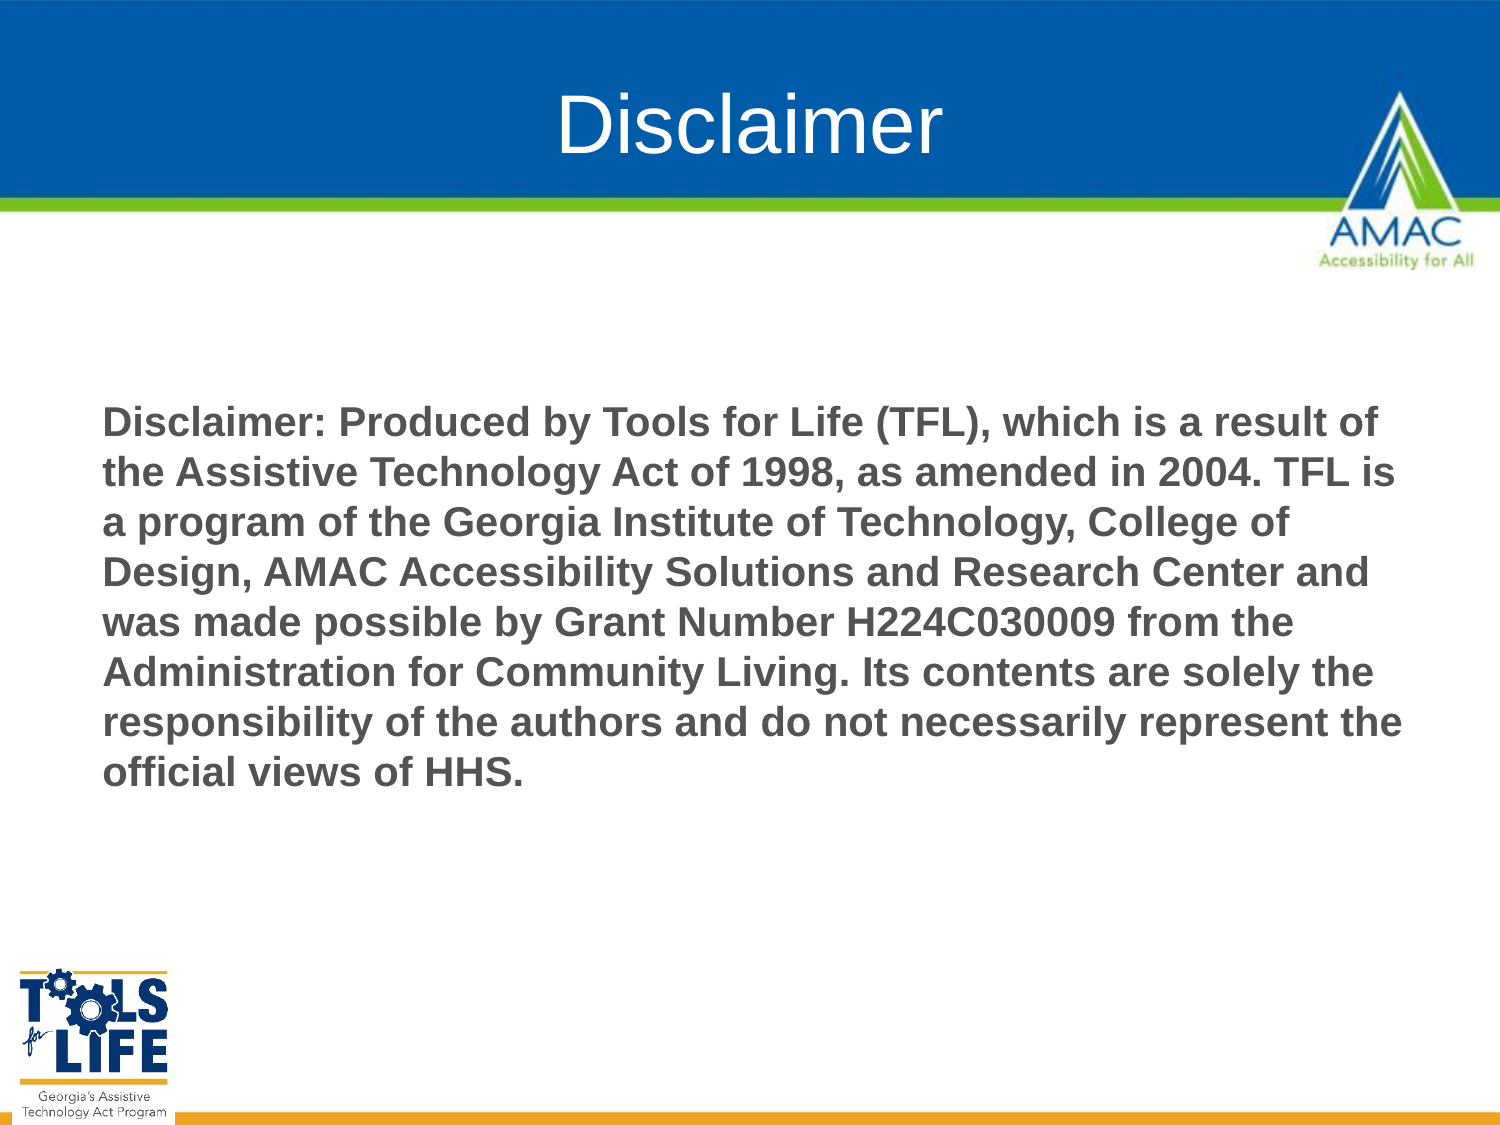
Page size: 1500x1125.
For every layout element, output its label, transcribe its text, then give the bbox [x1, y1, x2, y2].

picture [12, 962, 175, 1125]
picture [0, 0, 1500, 270]
title Disclaimer [75, 45, 1425, 196]
list Disclaimer: Produced by Tools for Life (TFL), which is a result of the Assistive Technology Act of 1998, as amended in 2004. TFL is a program of the Georgia Institute of Technology, College of Design, AMAC Accessibility Solutions and Research Center and was made possible by Grant Number H224C030009 from the Administration for Community Living. Its contents are solely the responsibility of the authors and do not necessarily represent the official views of HHS. [87, 387, 1438, 930]
